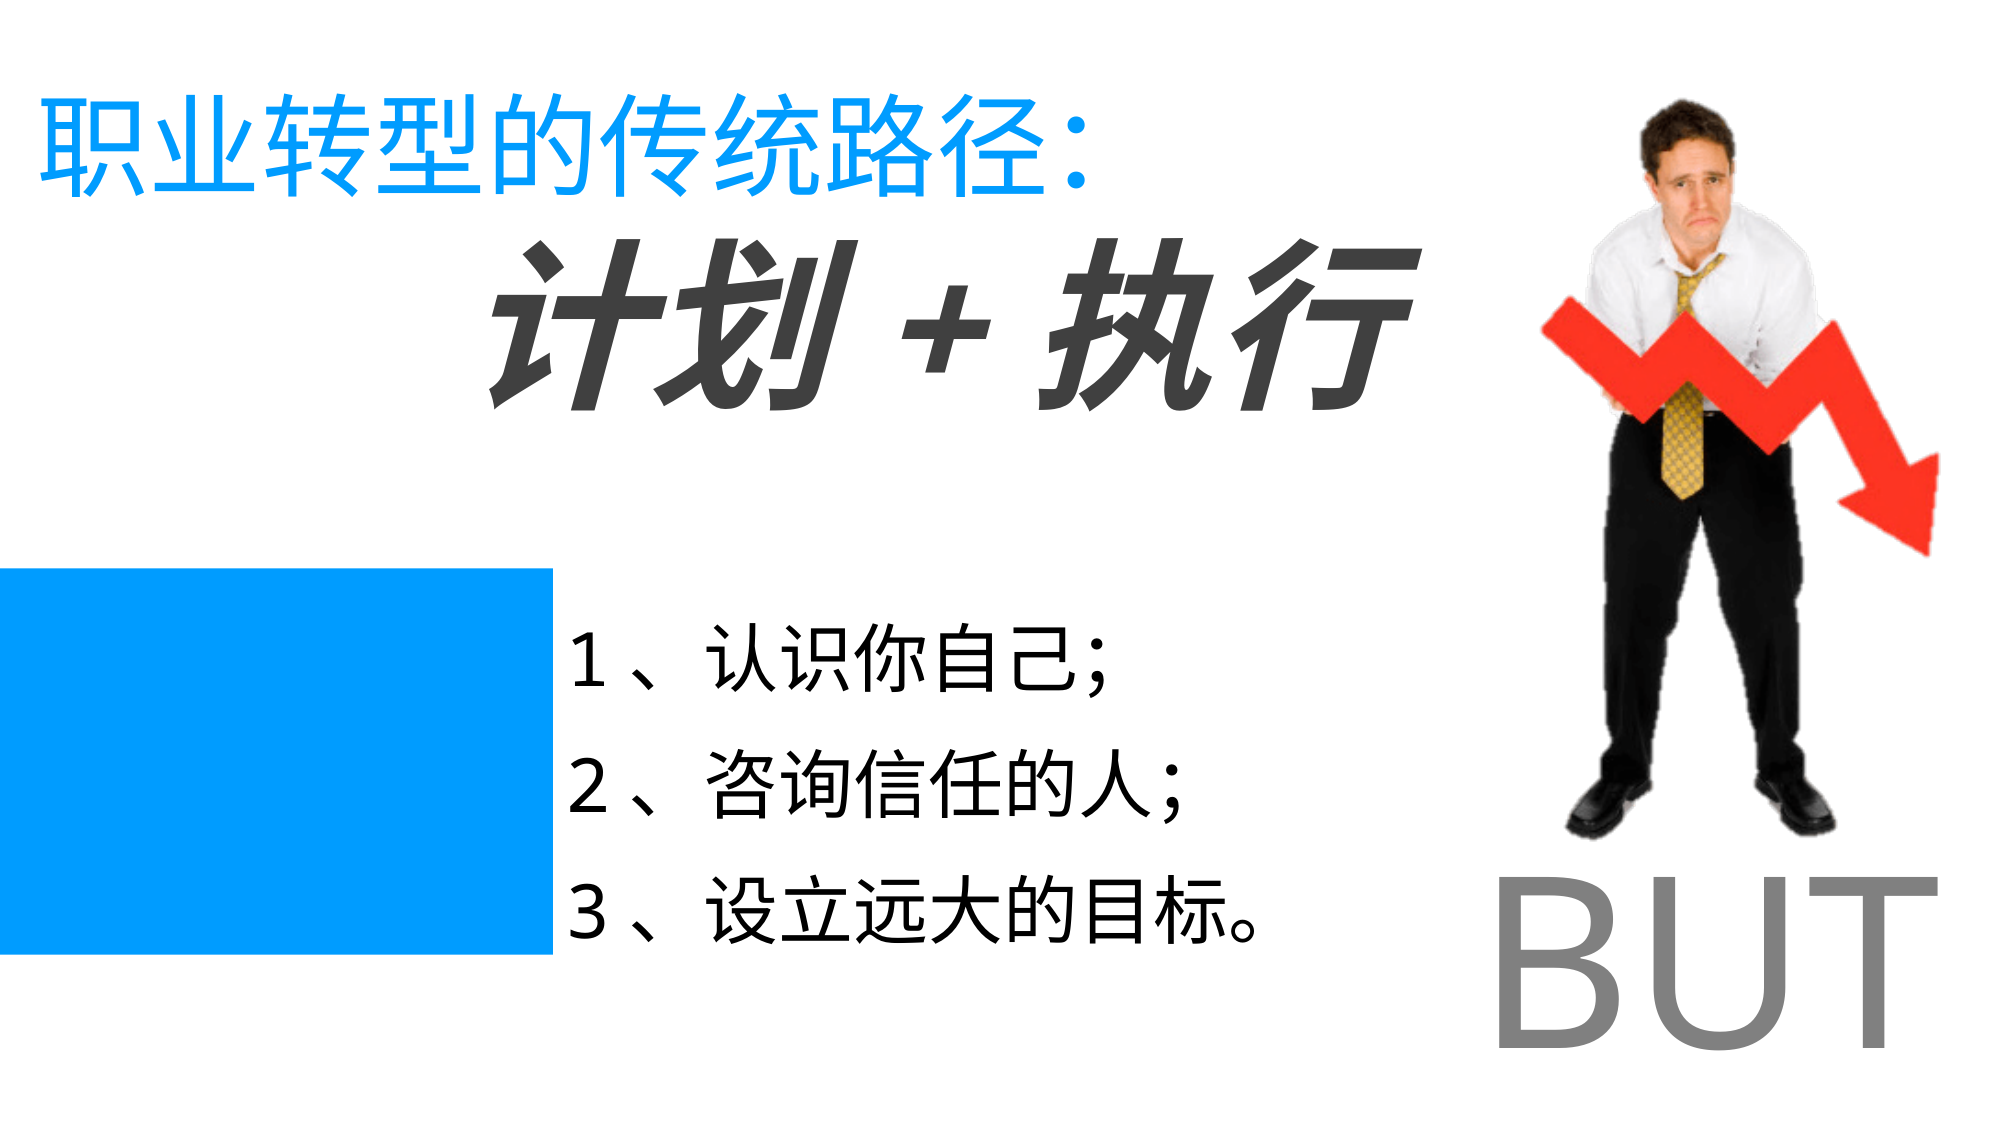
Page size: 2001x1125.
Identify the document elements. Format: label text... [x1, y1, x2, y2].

text_box 1、认识你自己； 2、咨询信任的人； 3、设立远大的目标。 [550, 568, 1318, 962]
text_box 职业转型的传统路径： 计划+执行 [21, 68, 1410, 439]
text_box [0, 567, 554, 956]
text_box BUT [1461, 932, 1956, 1105]
picture [1410, 0, 2000, 932]
